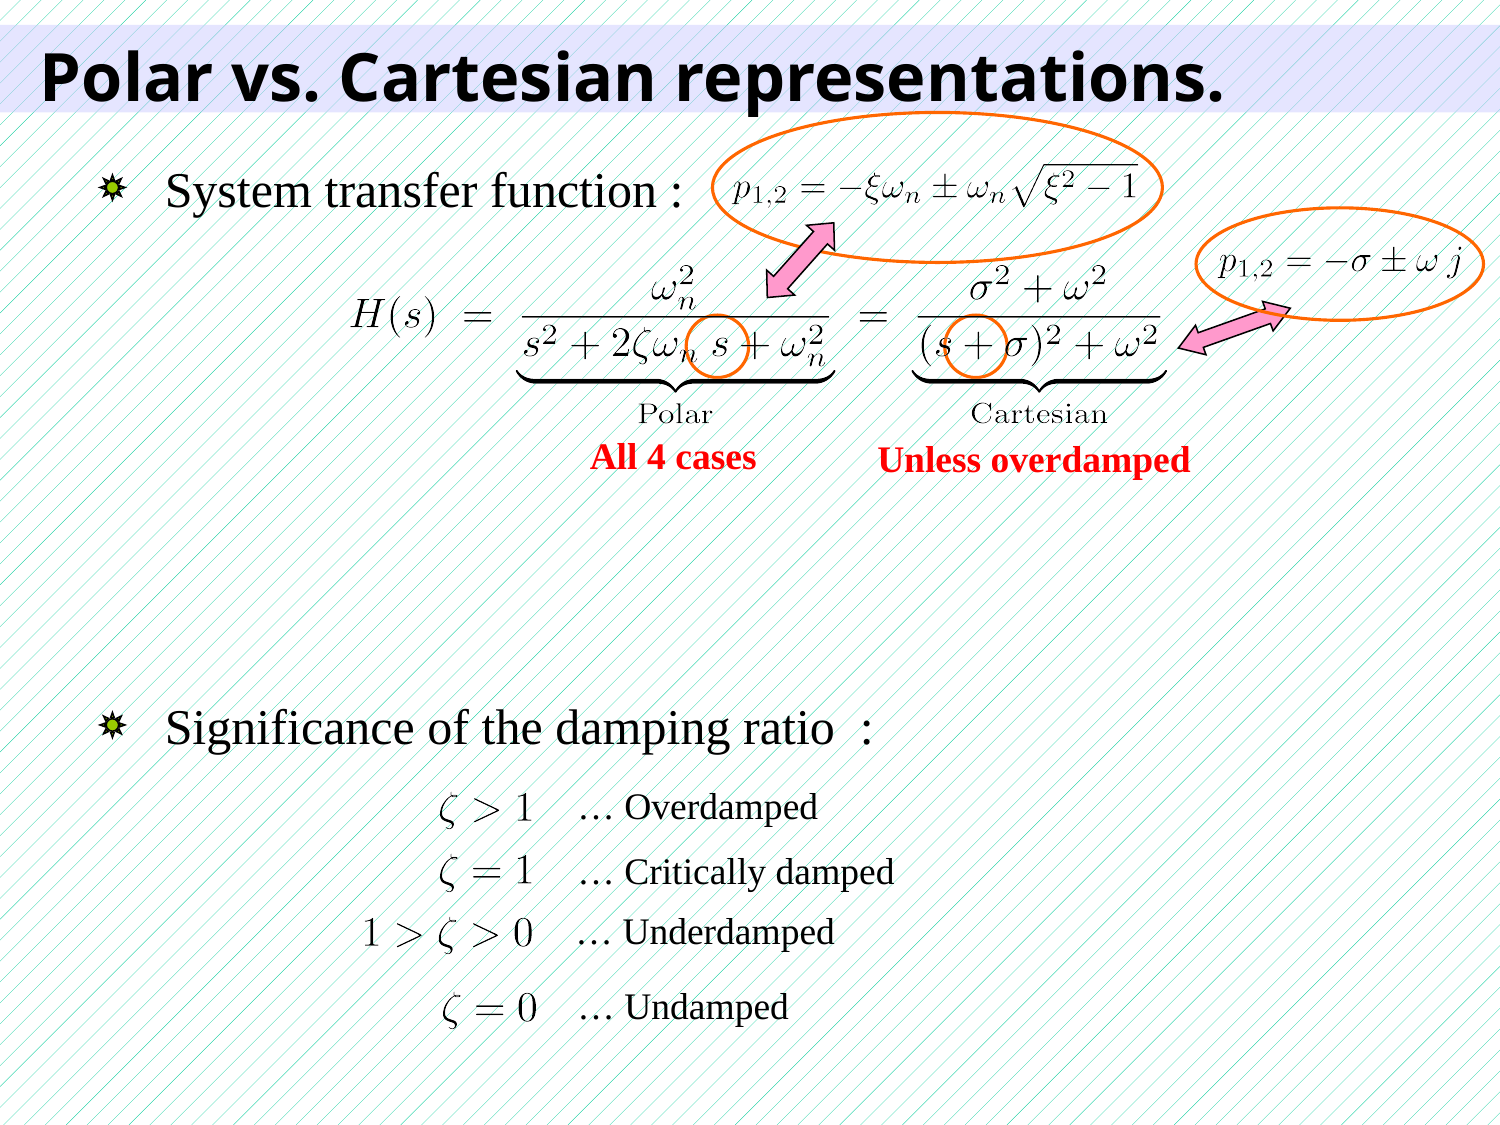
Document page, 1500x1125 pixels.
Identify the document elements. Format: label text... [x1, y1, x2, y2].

text_box … Underdamped [560, 887, 1013, 963]
picture [438, 788, 535, 830]
picture [730, 161, 1141, 209]
text_box [712, 112, 1163, 260]
text_box Unless overdamped [862, 427, 1275, 487]
picture [1216, 246, 1463, 283]
title Polar vs. Cartesian representations. [24, 24, 1476, 126]
picture [362, 913, 532, 955]
text_box [1178, 311, 1284, 355]
picture [438, 850, 535, 893]
text_box [99, 712, 125, 738]
text_box System transfer function : [150, 149, 742, 225]
text_box … Overdamped [562, 762, 1015, 838]
text_box … Critically damped [562, 839, 1015, 900]
picture [349, 262, 1167, 426]
picture [441, 988, 538, 1030]
text_box [99, 178, 125, 200]
text_box … Undamped [562, 962, 1015, 1038]
text_box Significance of the damping ratio : [150, 687, 1300, 763]
text_box [788, 222, 835, 260]
text_box System transfer function : [1133, 149, 1300, 225]
text_box All 4 cases [575, 435, 775, 485]
text_box [1196, 207, 1484, 321]
